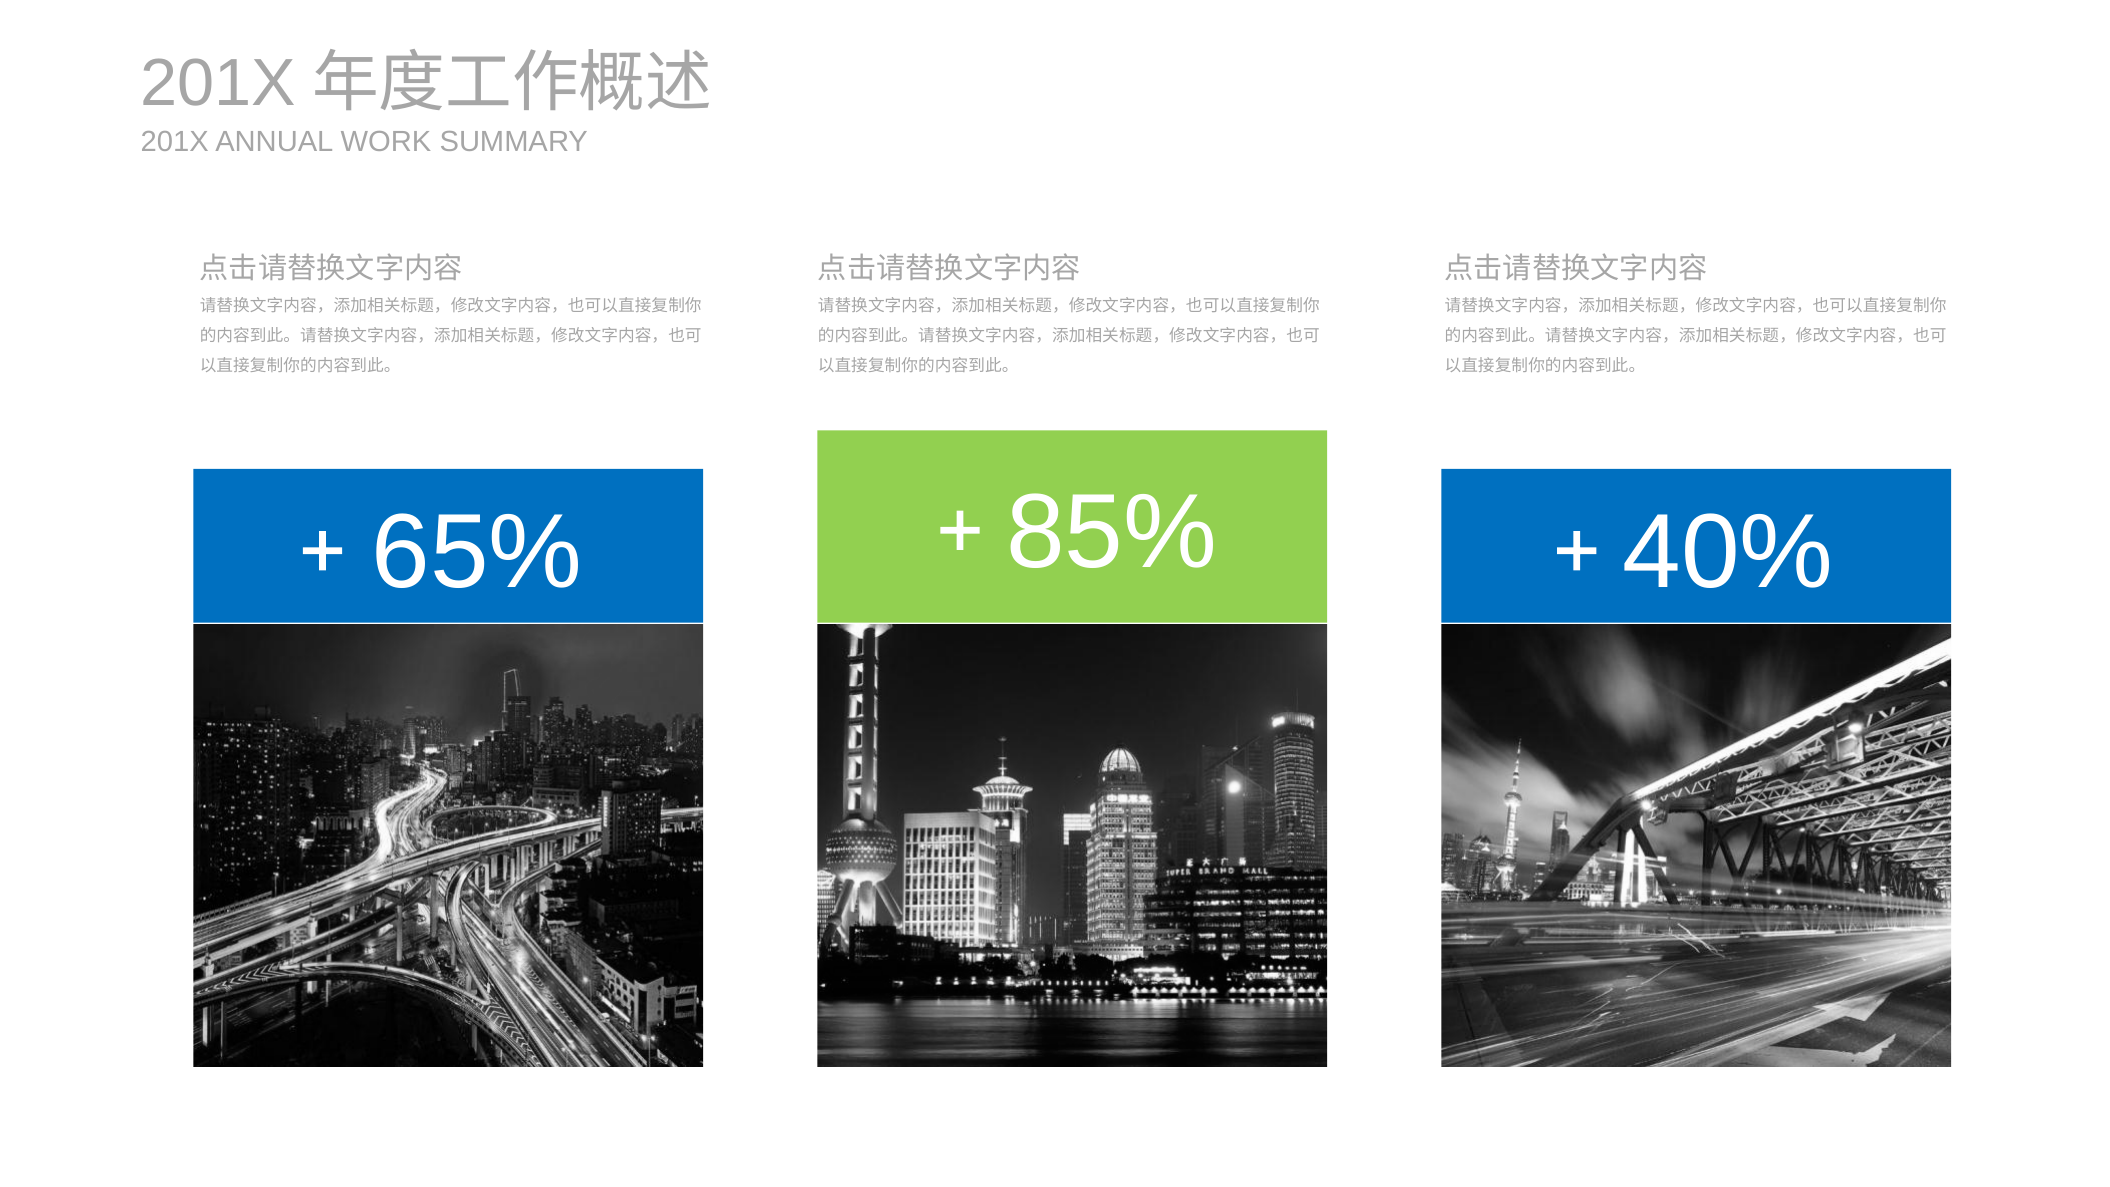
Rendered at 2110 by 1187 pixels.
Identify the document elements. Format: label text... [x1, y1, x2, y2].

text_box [817, 430, 1328, 1067]
text_box 点击请替换文字内容 请替换文字内容，添加相关标题，修改文字内容，也可以直接复制你的内容到此。请替换文字内容，添加相关标题，修改文字内容，也可以直接复制你的内容到此。 [199, 232, 703, 375]
text_box 点击请替换文字内容 请替换文字内容，添加相关标题，修改文字内容，也可以直接复制你的内容到此。请替换文字内容，添加相关标题，修改文字内容，也可以直接复制你的内容到此。 [1444, 232, 1948, 375]
text_box 点击请替换文字内容 请替换文字内容，添加相关标题，修改文字内容，也可以直接复制你的内容到此。请替换文字内容，添加相关标题，修改文字内容，也可以直接复制你的内容到此。 [817, 232, 1322, 375]
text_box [193, 468, 704, 1067]
text_box 201X ANNUAL WORK SUMMARY [140, 122, 602, 158]
text_box 201X年度工作概述 [140, 38, 789, 119]
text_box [1441, 468, 1952, 1067]
